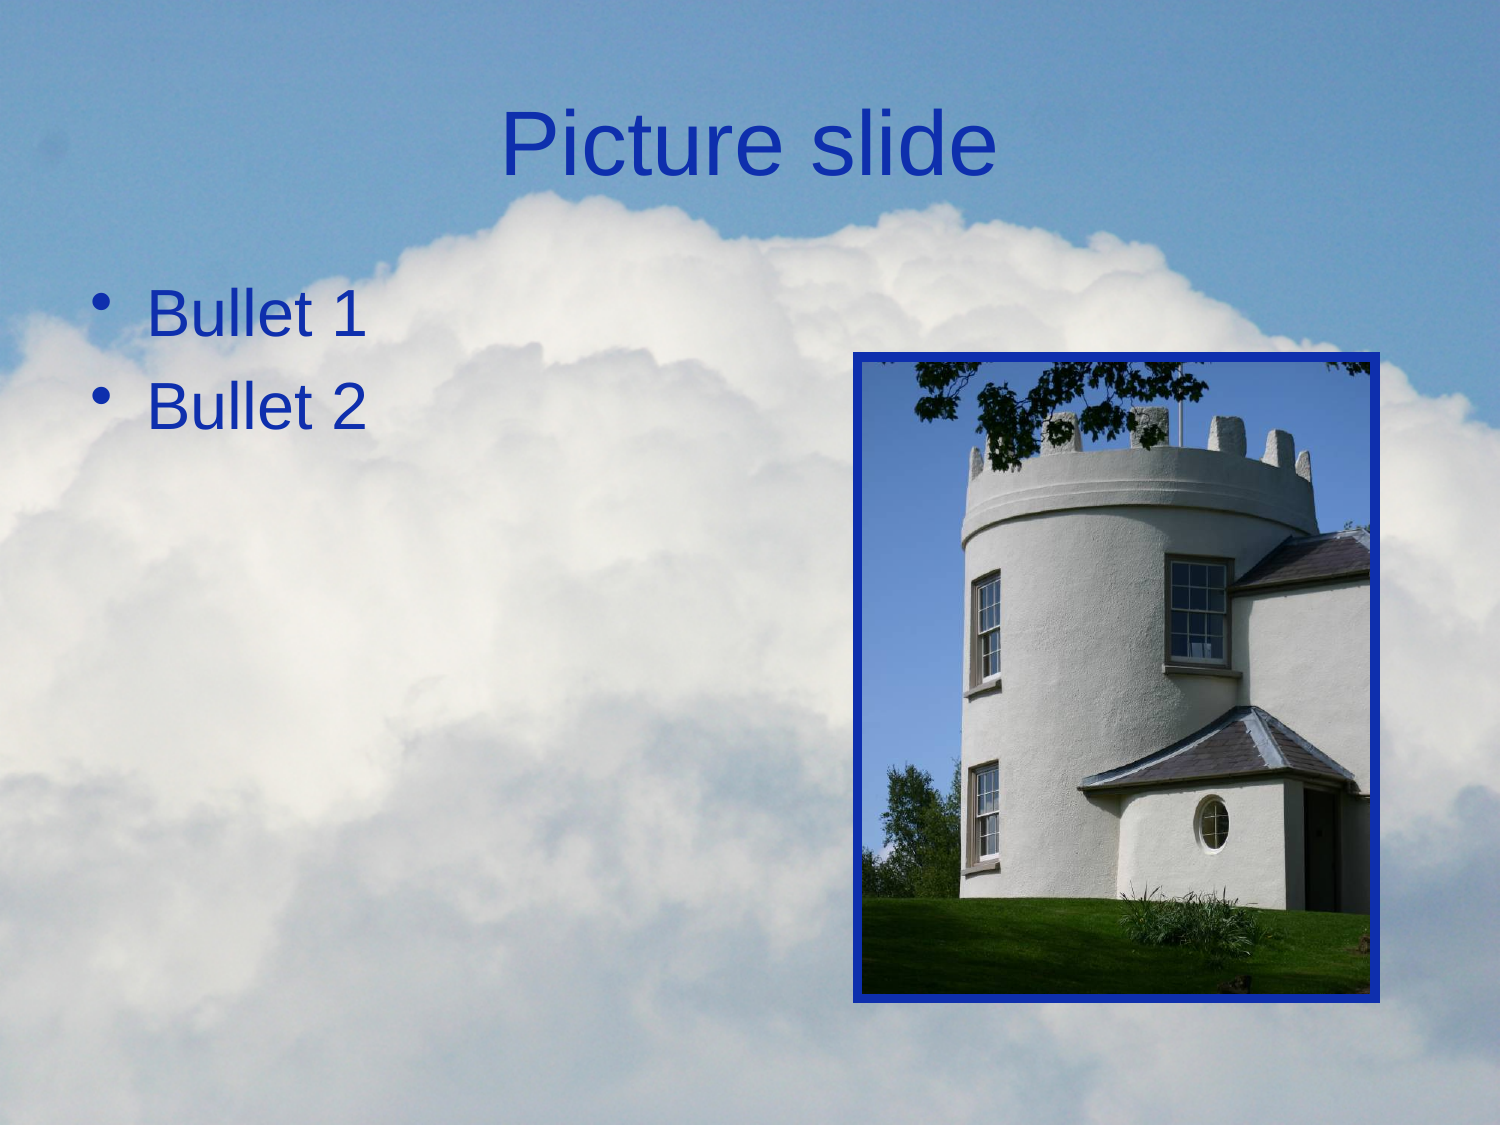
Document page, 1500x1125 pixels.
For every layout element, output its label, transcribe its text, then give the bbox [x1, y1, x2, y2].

title Picture slide [75, 45, 1425, 233]
picture [0, 0, 1500, 1125]
list Bullet 1 Bullet 2 [75, 262, 736, 1005]
